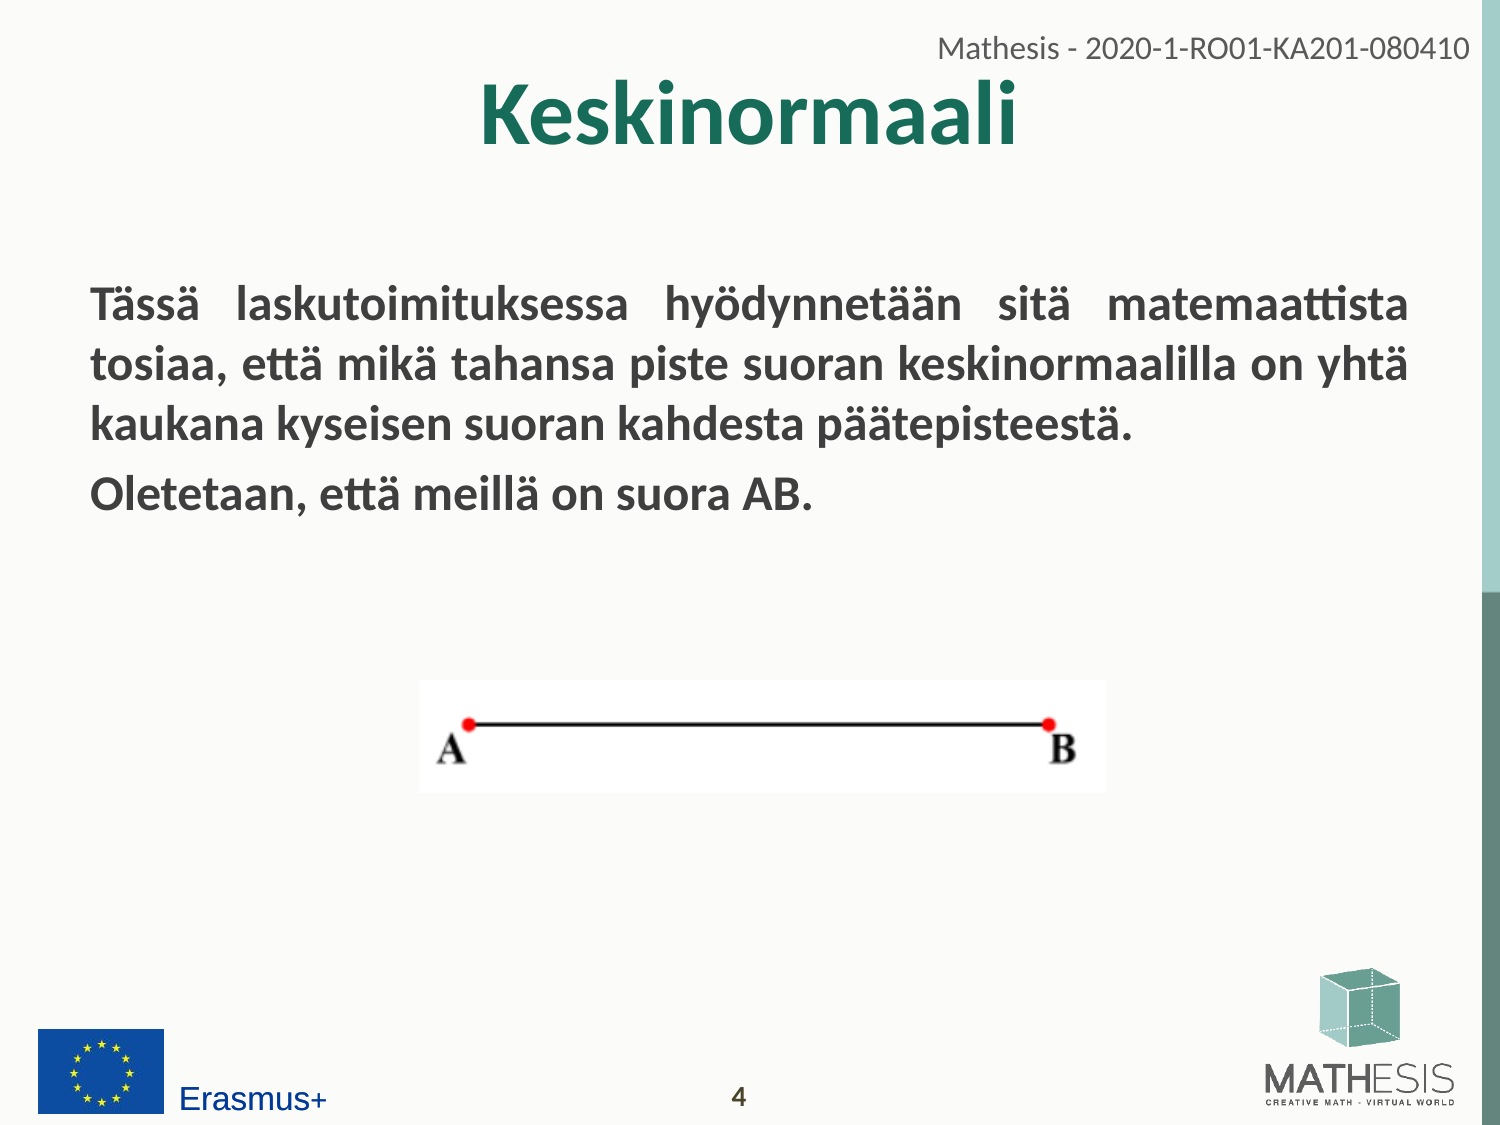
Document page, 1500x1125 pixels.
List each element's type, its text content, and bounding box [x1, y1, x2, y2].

picture [418, 680, 1106, 794]
list Tässä laskutoimituksessa hyödynnetään sitä matemaattista tosiaa, että mikä tahansa piste suoran keskinormaalilla on yhtä kaukana kyseisen suoran kahdesta päätepisteestä. Oletetaan, että meillä on suora AB. [75, 262, 1425, 1005]
picture [38, 1029, 164, 1114]
title Keskinormaali [75, 45, 1425, 233]
